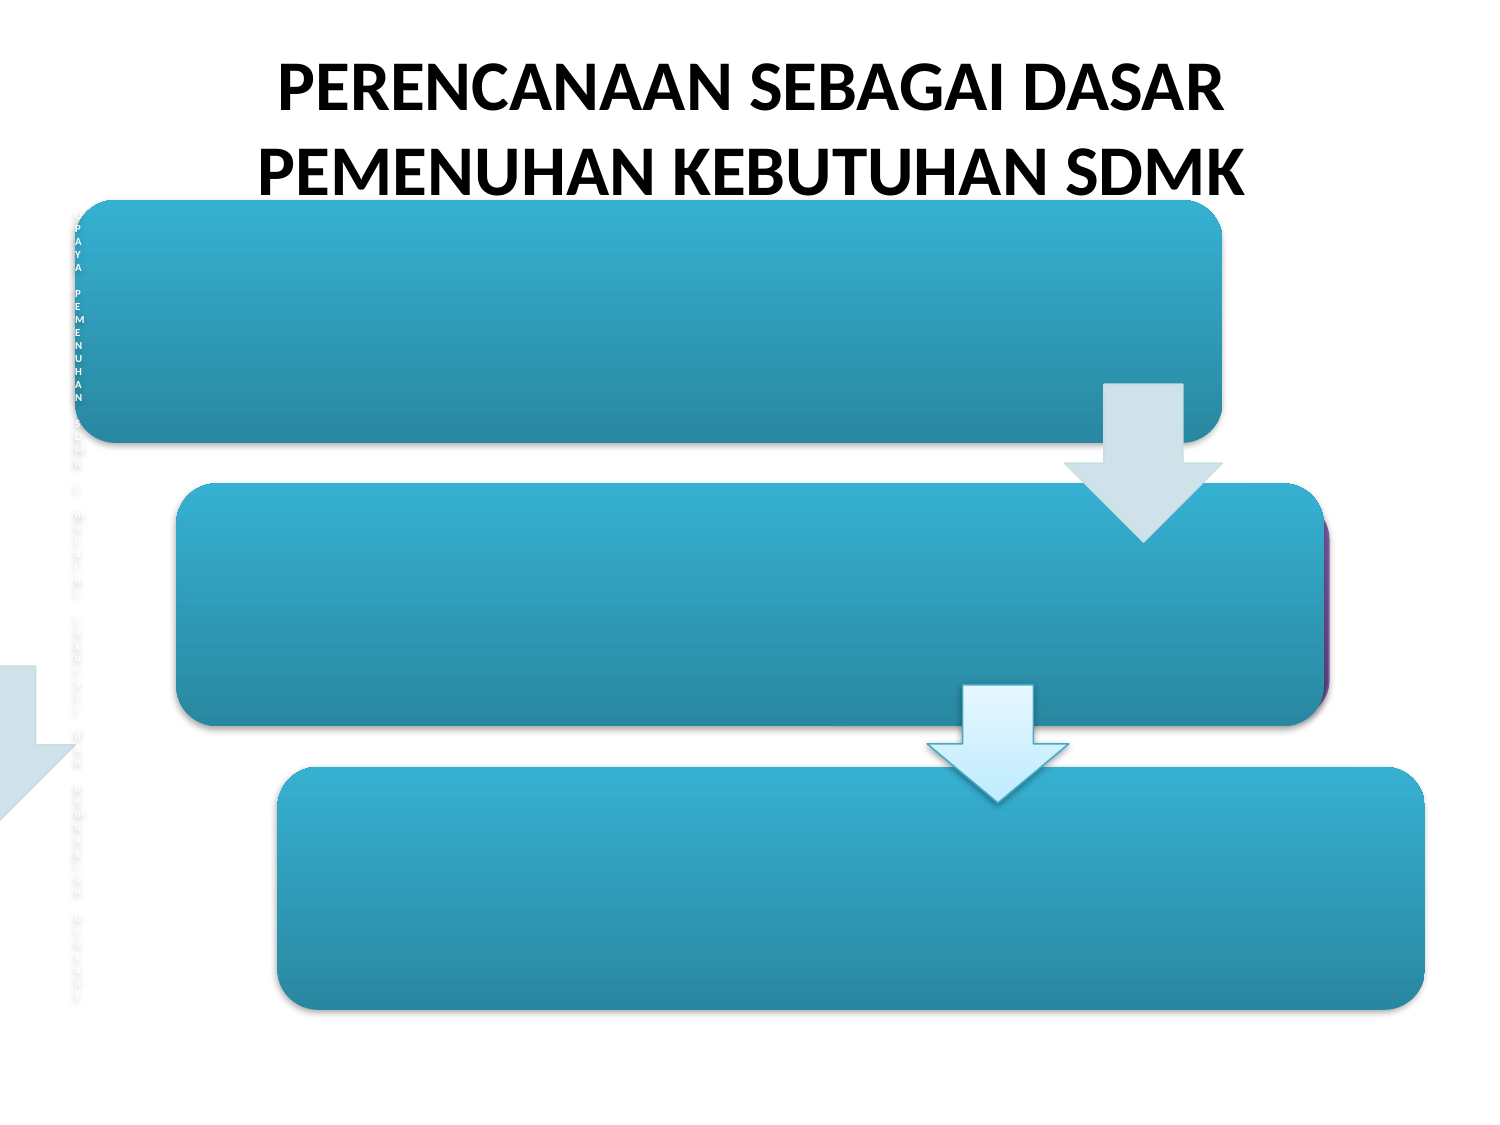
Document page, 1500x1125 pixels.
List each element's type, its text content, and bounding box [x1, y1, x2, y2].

title PERENCANAAN SEBAGAI DASAR PEMENUHAN KEBUTUHAN SDMK [76, 30, 1427, 201]
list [74, 199, 1426, 1011]
